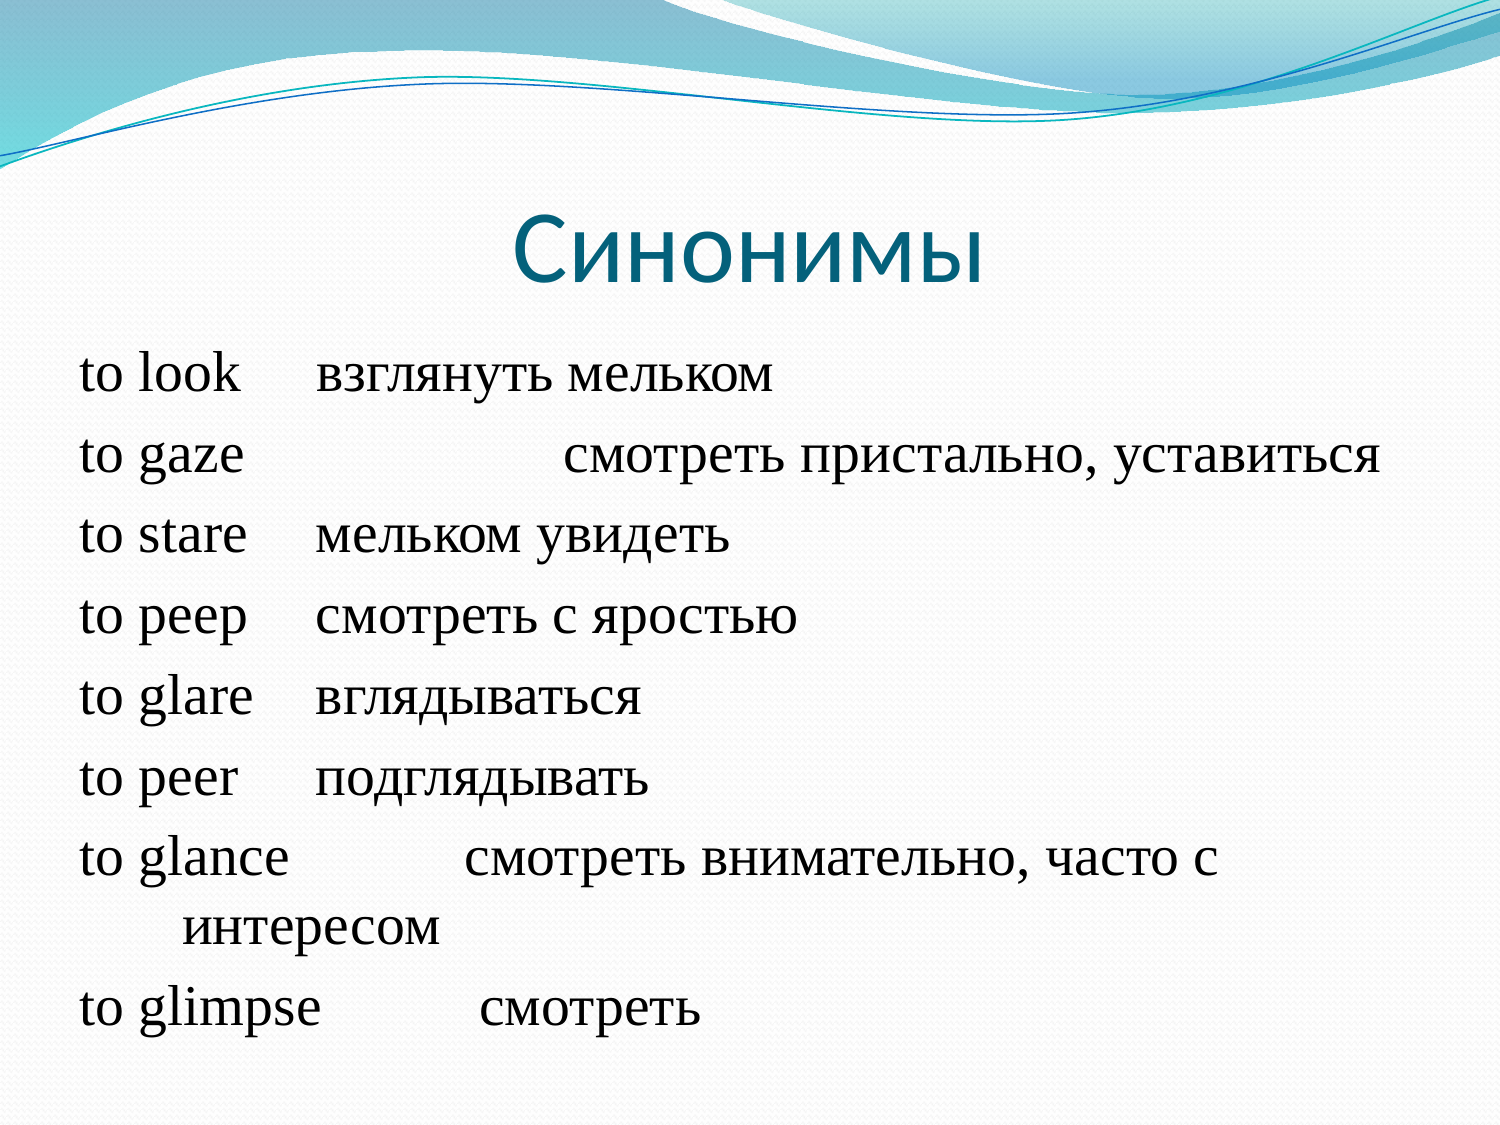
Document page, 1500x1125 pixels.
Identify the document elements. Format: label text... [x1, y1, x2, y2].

list to look взглянуть мельком to gaze смотреть пристально, уставиться to stare мельком увидеть to peep смотреть с яростью to glare вглядываться to peer подглядывать to glance смотреть внимательно, часто с интересом to glimpse смотреть [64, 326, 1439, 1047]
title Синонимы [75, 115, 1425, 303]
